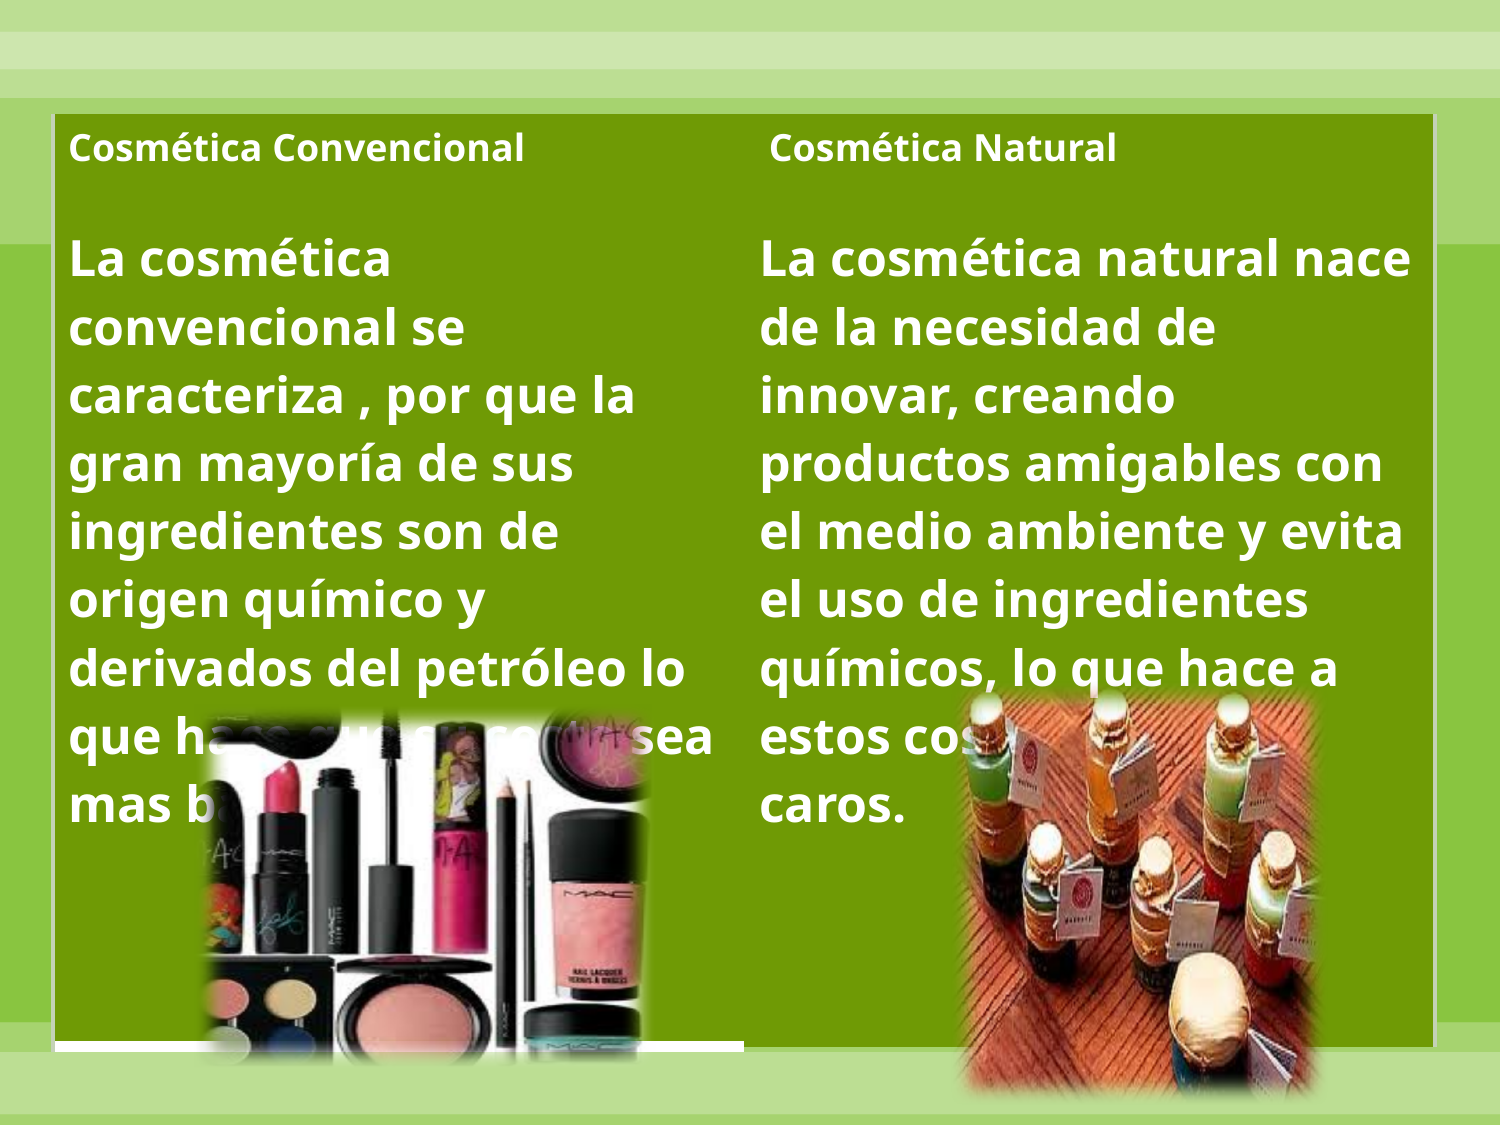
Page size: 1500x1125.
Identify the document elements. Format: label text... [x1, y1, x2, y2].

picture [0, 0, 1500, 1125]
table_header Cosmética Natural La cosmética natural nace de la necesidad de innovar, creando productos amigables con el medio ambiente y evita el uso de ingredientes químicos, lo que hace a estos cosméticos más caros. [744, 114, 1433, 1047]
table_header Cosmética Convencional La cosmética convencional se caracteriza , por que la gran mayoría de sus ingredientes son de origen químico y derivados del petróleo lo que hace que su costo sea mas bajo. [55, 114, 744, 1041]
